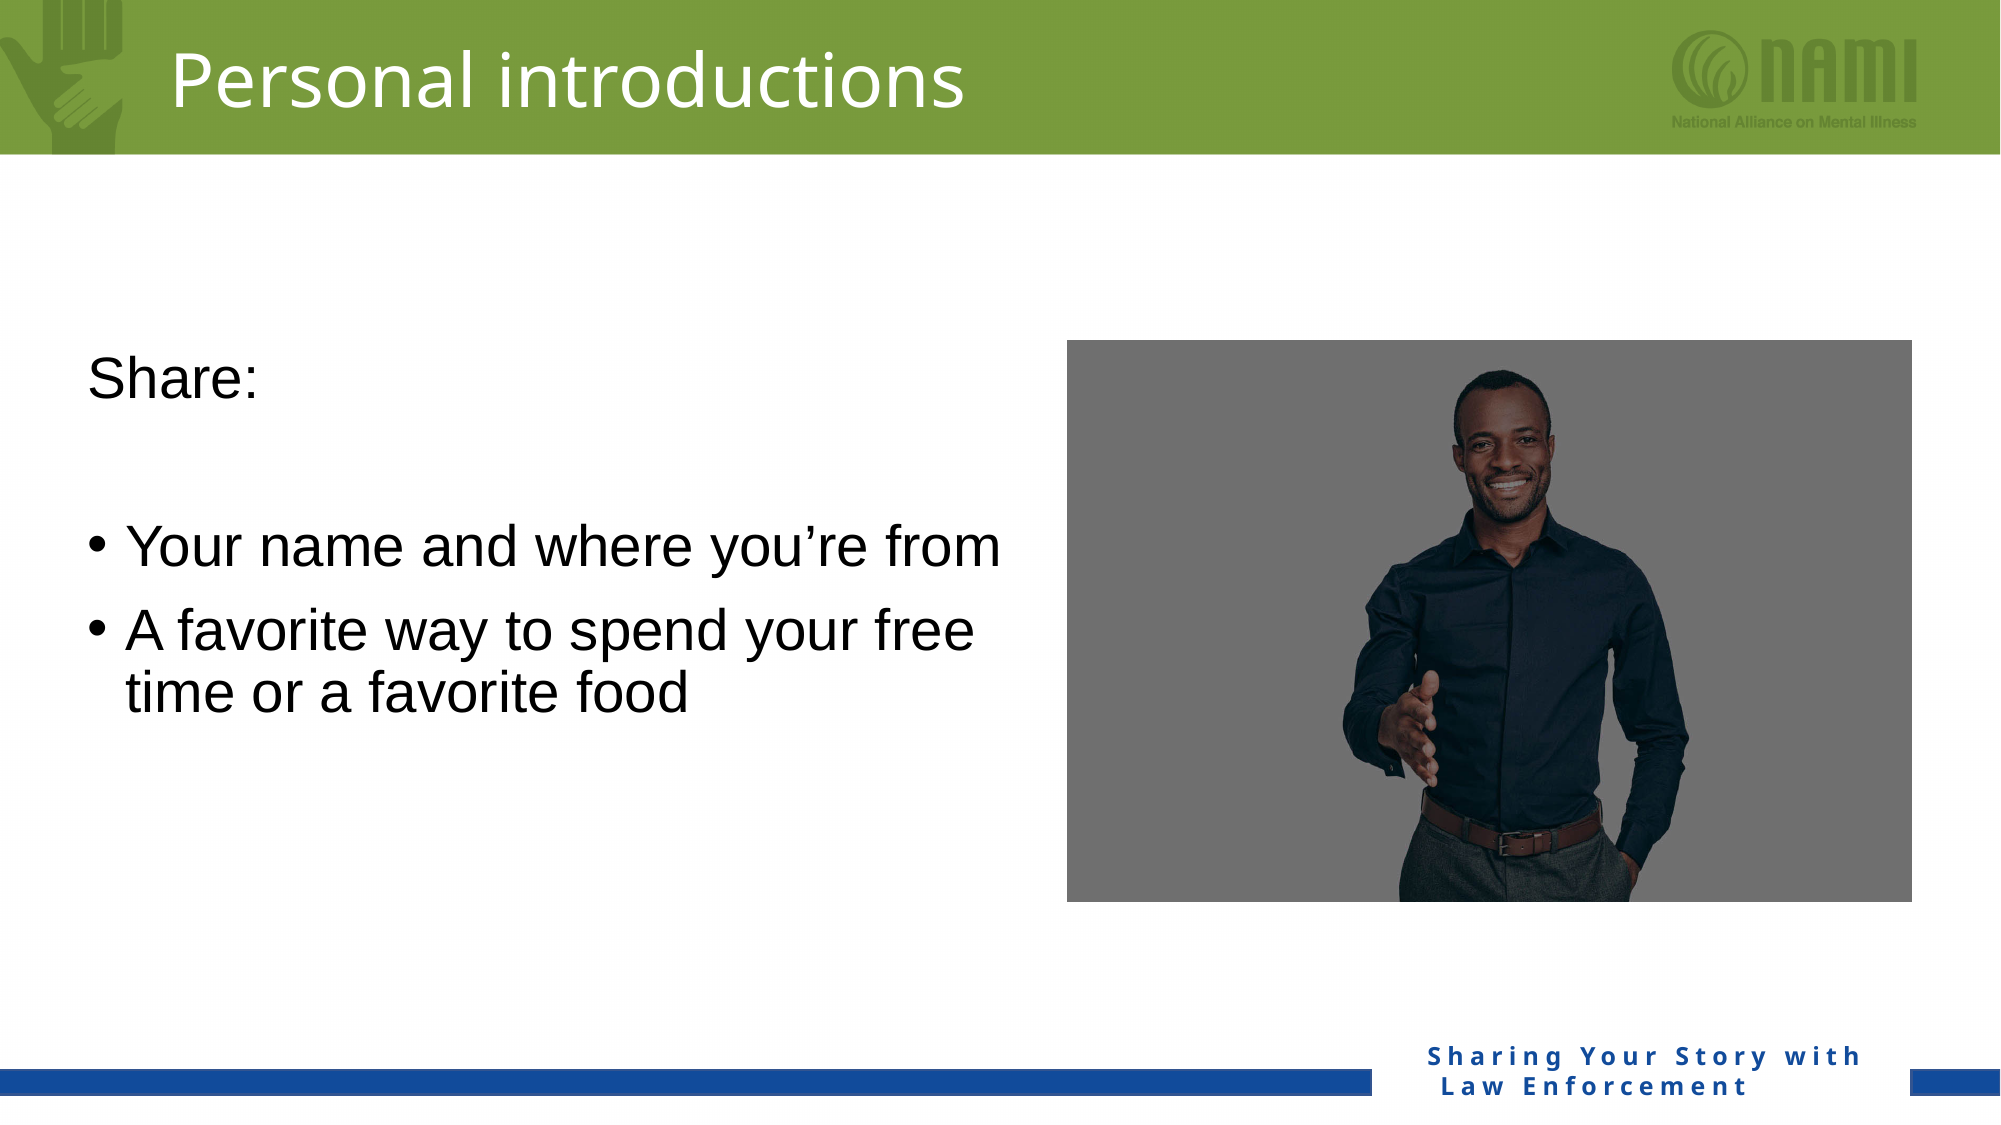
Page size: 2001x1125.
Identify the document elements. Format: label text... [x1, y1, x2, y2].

list Share: Your name and where you’re from A favorite way to spend your free time or a favorite food [72, 340, 1034, 1014]
footer Sharing Your Story with Law Enforcement [1389, 1040, 1912, 1100]
picture [0, 0, 2001, 1125]
title Personal introductions [154, 6, 1863, 161]
